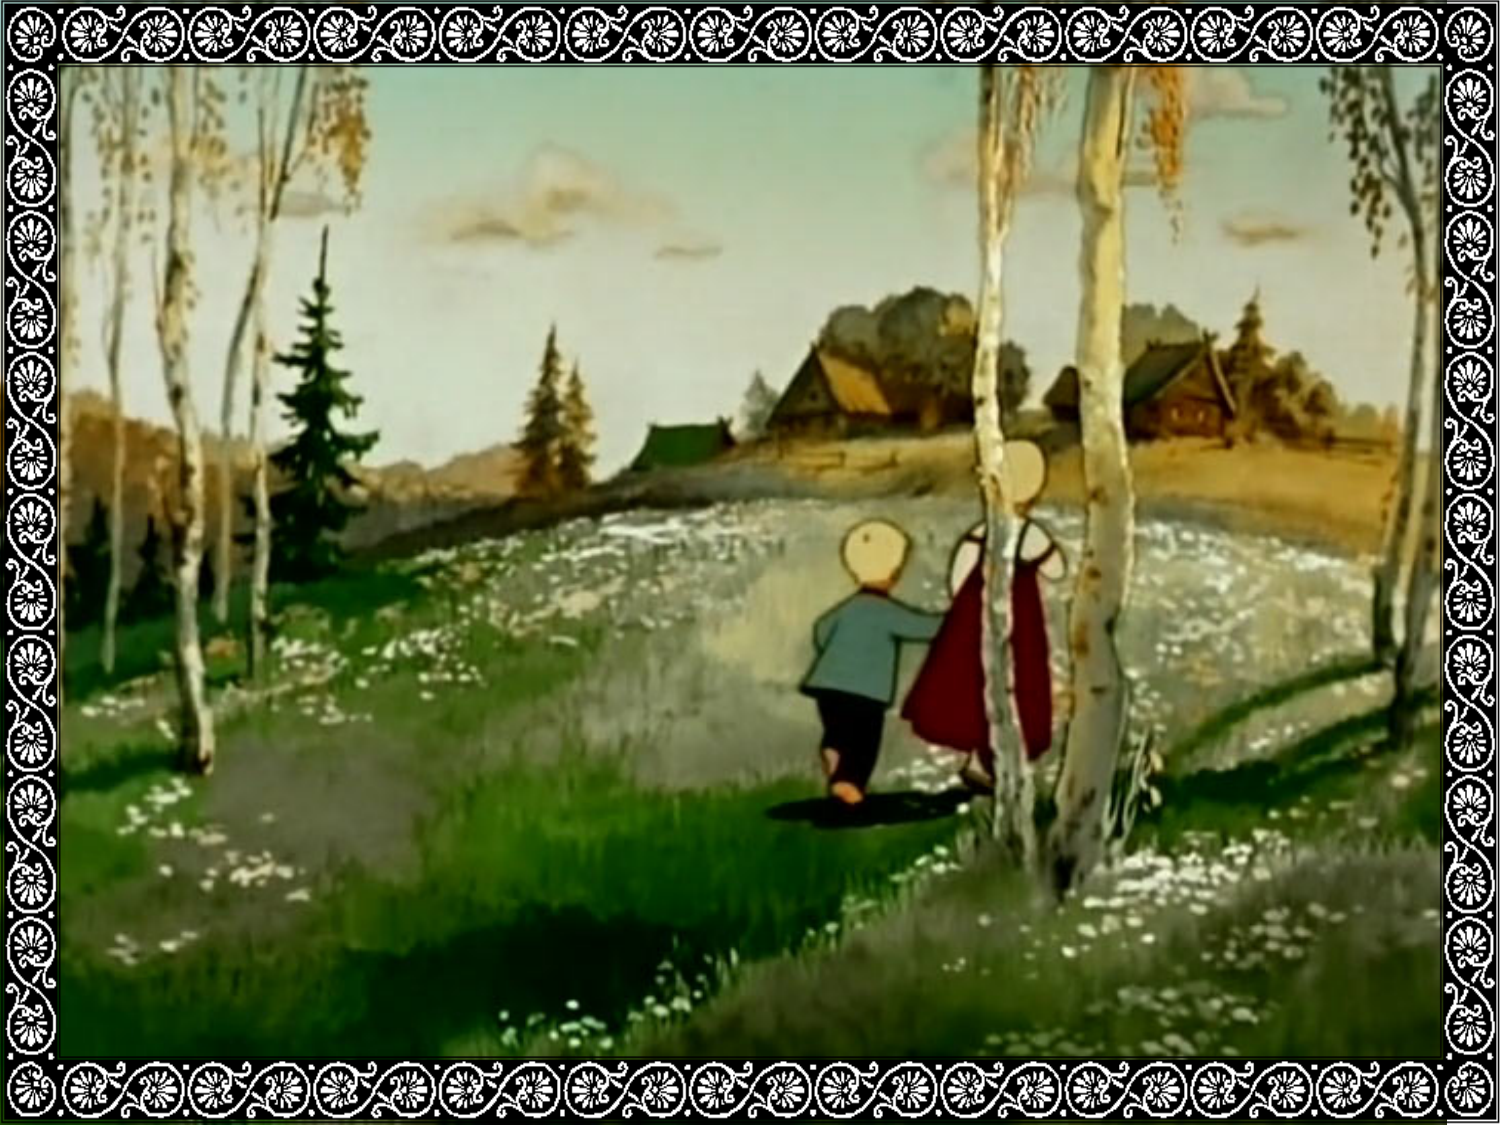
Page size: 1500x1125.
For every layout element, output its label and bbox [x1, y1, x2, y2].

list [0, 0, 1500, 1125]
